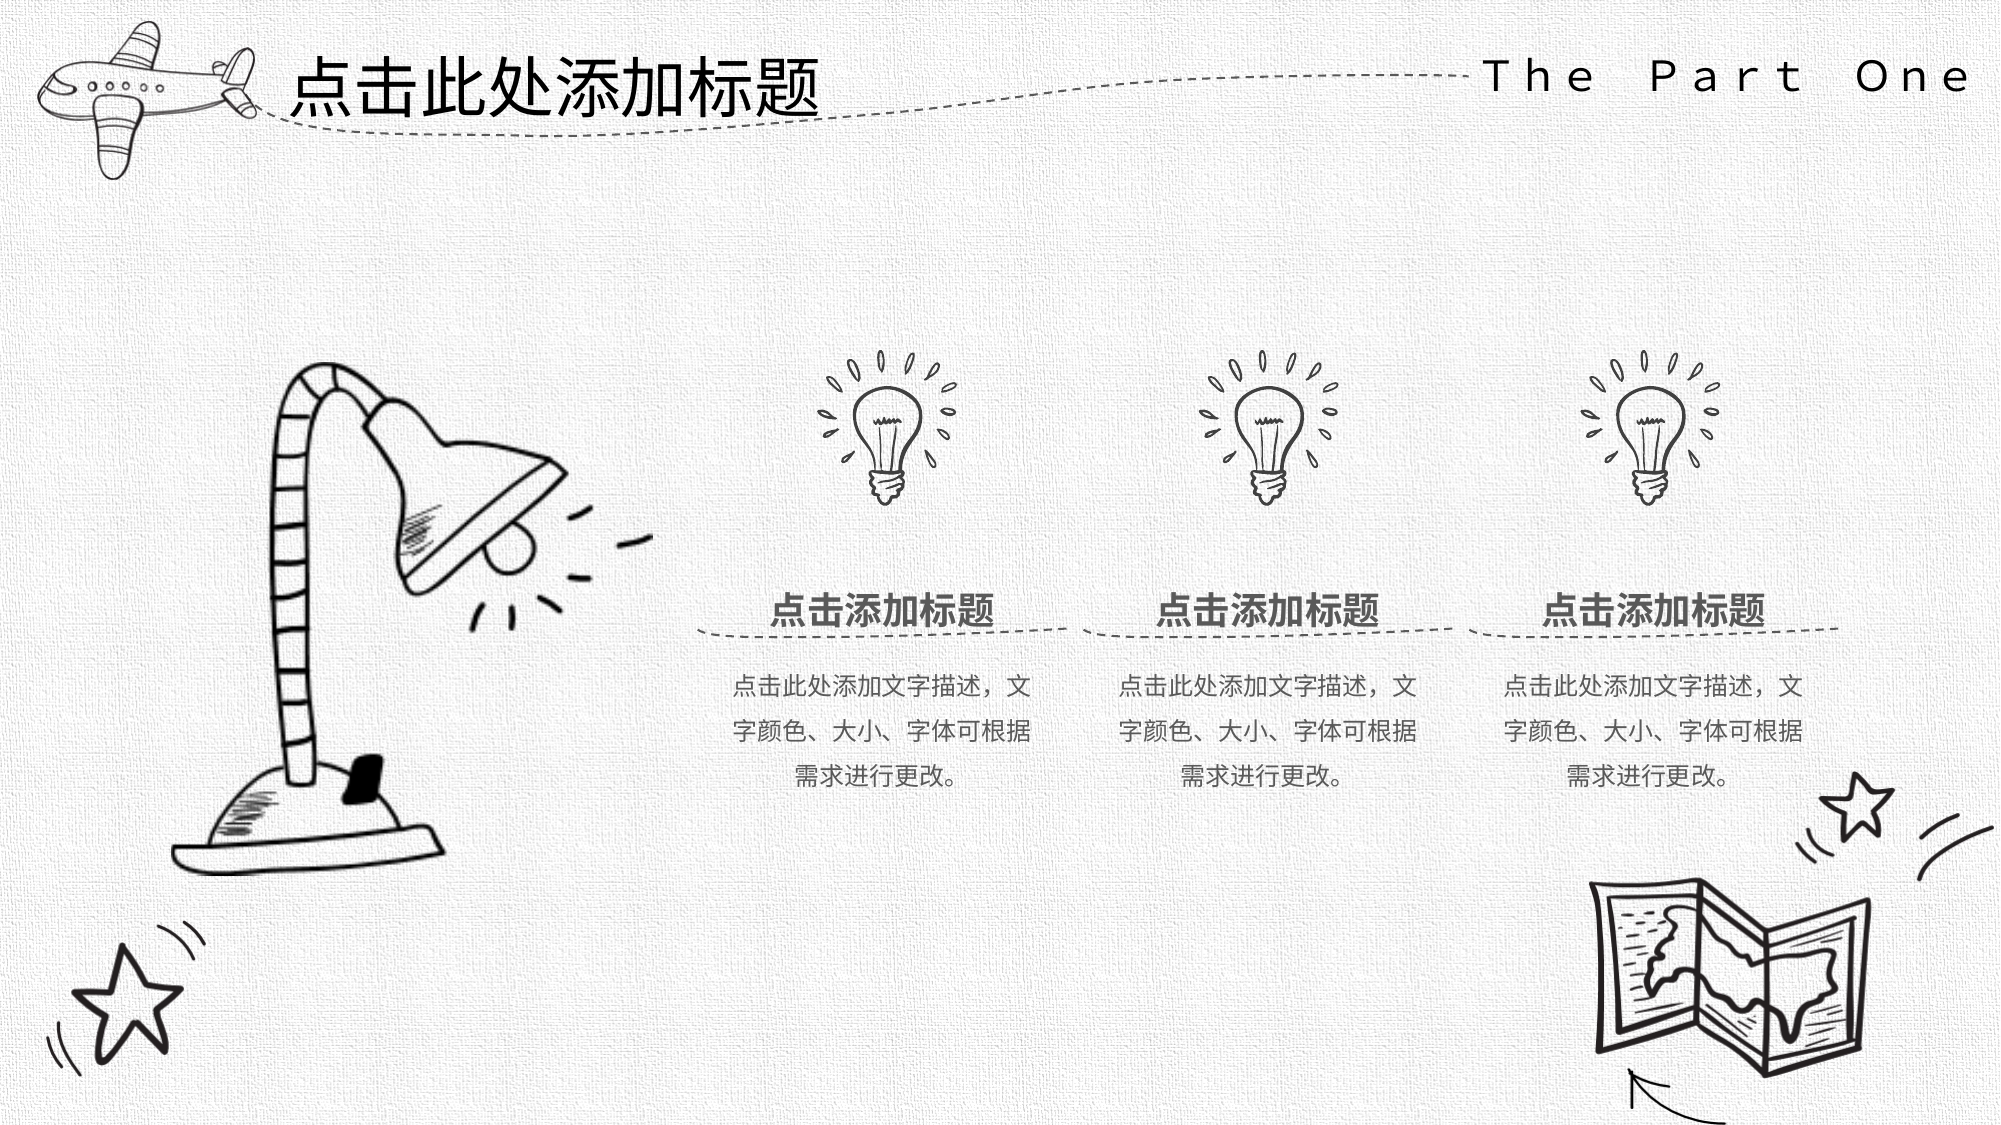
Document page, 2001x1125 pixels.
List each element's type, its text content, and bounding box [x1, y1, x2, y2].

text_box 点击此处添加文字描述，文字颜色、大小、字体可根据需求进行更改。 [1092, 648, 1444, 798]
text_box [37, 21, 2000, 180]
text_box [1468, 628, 1479, 634]
text_box 点击此处添加文字描述，文字颜色、大小、字体可根据需求进行更改。 [1478, 648, 1829, 798]
picture [0, 0, 2001, 1125]
text_box [697, 628, 707, 634]
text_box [1580, 348, 1721, 508]
text_box 点击添加标题 [1479, 557, 1829, 640]
text_box [1443, 627, 1453, 631]
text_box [816, 348, 958, 508]
text_box [1083, 628, 1093, 634]
text_box 点击添加标题 [1093, 557, 1443, 640]
text_box 点击此处添加文字描述，文字颜色、大小、字体可根据需求进行更改。 [706, 648, 1058, 798]
text_box [1829, 627, 1839, 631]
text_box [1057, 627, 1067, 631]
text_box 点击添加标题 [707, 557, 1057, 640]
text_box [1198, 348, 1340, 508]
